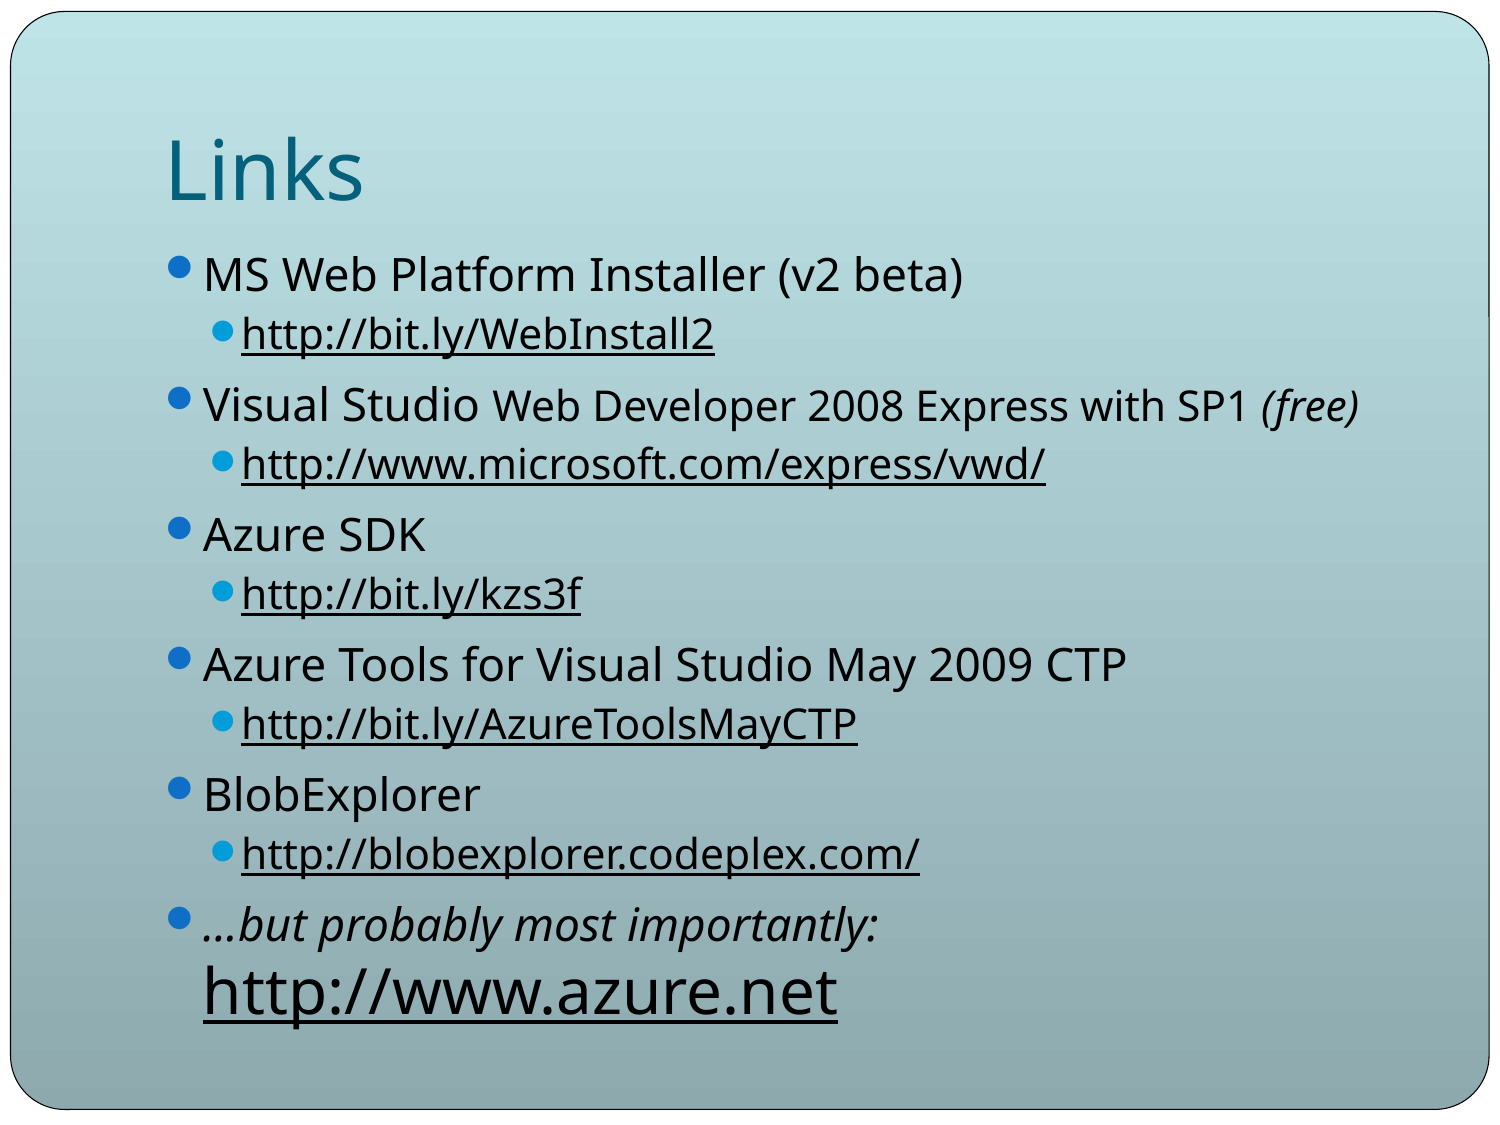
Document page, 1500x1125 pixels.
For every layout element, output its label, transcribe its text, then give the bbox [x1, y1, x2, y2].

title Links [150, 45, 1425, 233]
list MS Web Platform Installer (v2 beta) http://bit.ly/WebInstall2 Visual Studio Web Developer 2008 Express with SP1 (free) http://www.microsoft.com/express/vwd/ Azure SDK http://bit.ly/kzs3f Azure Tools for Visual Studio May 2009 CTP http://bit.ly/AzureToolsMayCTP BlobExplorer http://blobexplorer.codeplex.com/ ...but probably most importantly: http://www.azure.net [150, 237, 1425, 1063]
